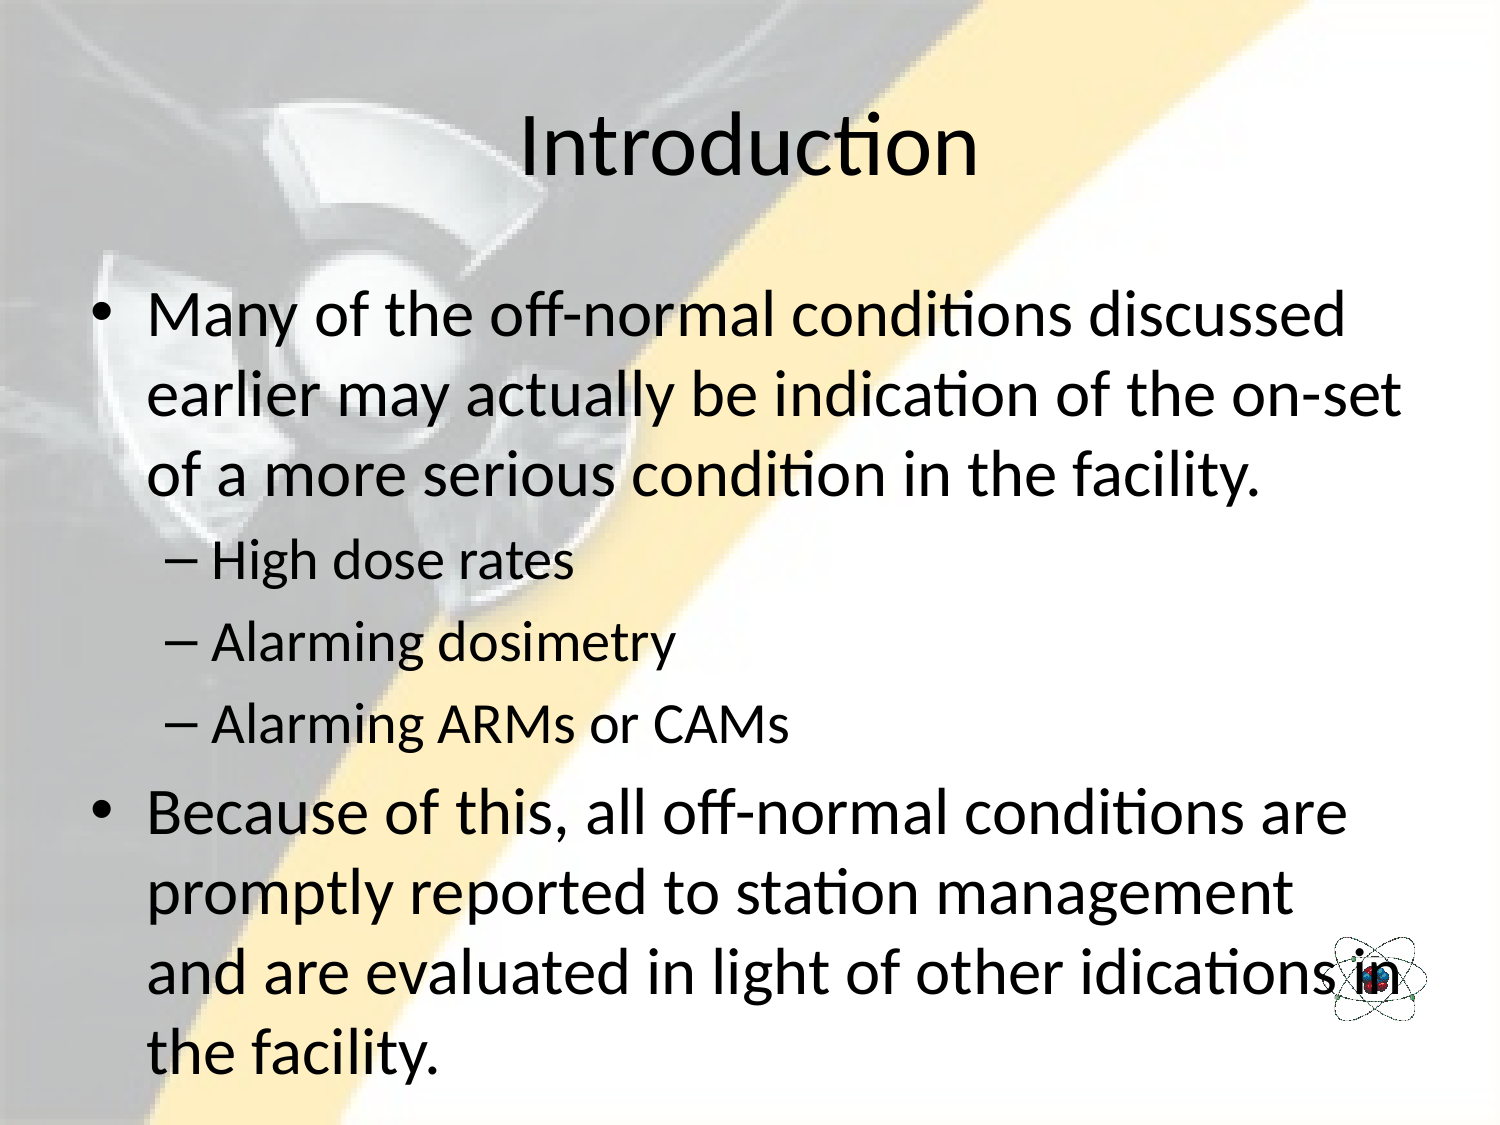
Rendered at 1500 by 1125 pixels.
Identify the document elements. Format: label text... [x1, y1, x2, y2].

list Many of the off-normal conditions discussed earlier may actually be indication of the on-set of a more serious condition in the facility. High dose rates Alarming dosimetry Alarming ARMs or CAMs Because of this, all off-normal conditions are promptly reported to station management and are evaluated in light of other idications in the facility. [75, 262, 1425, 1005]
title Introduction [75, 45, 1425, 233]
picture [1322, 937, 1427, 1021]
